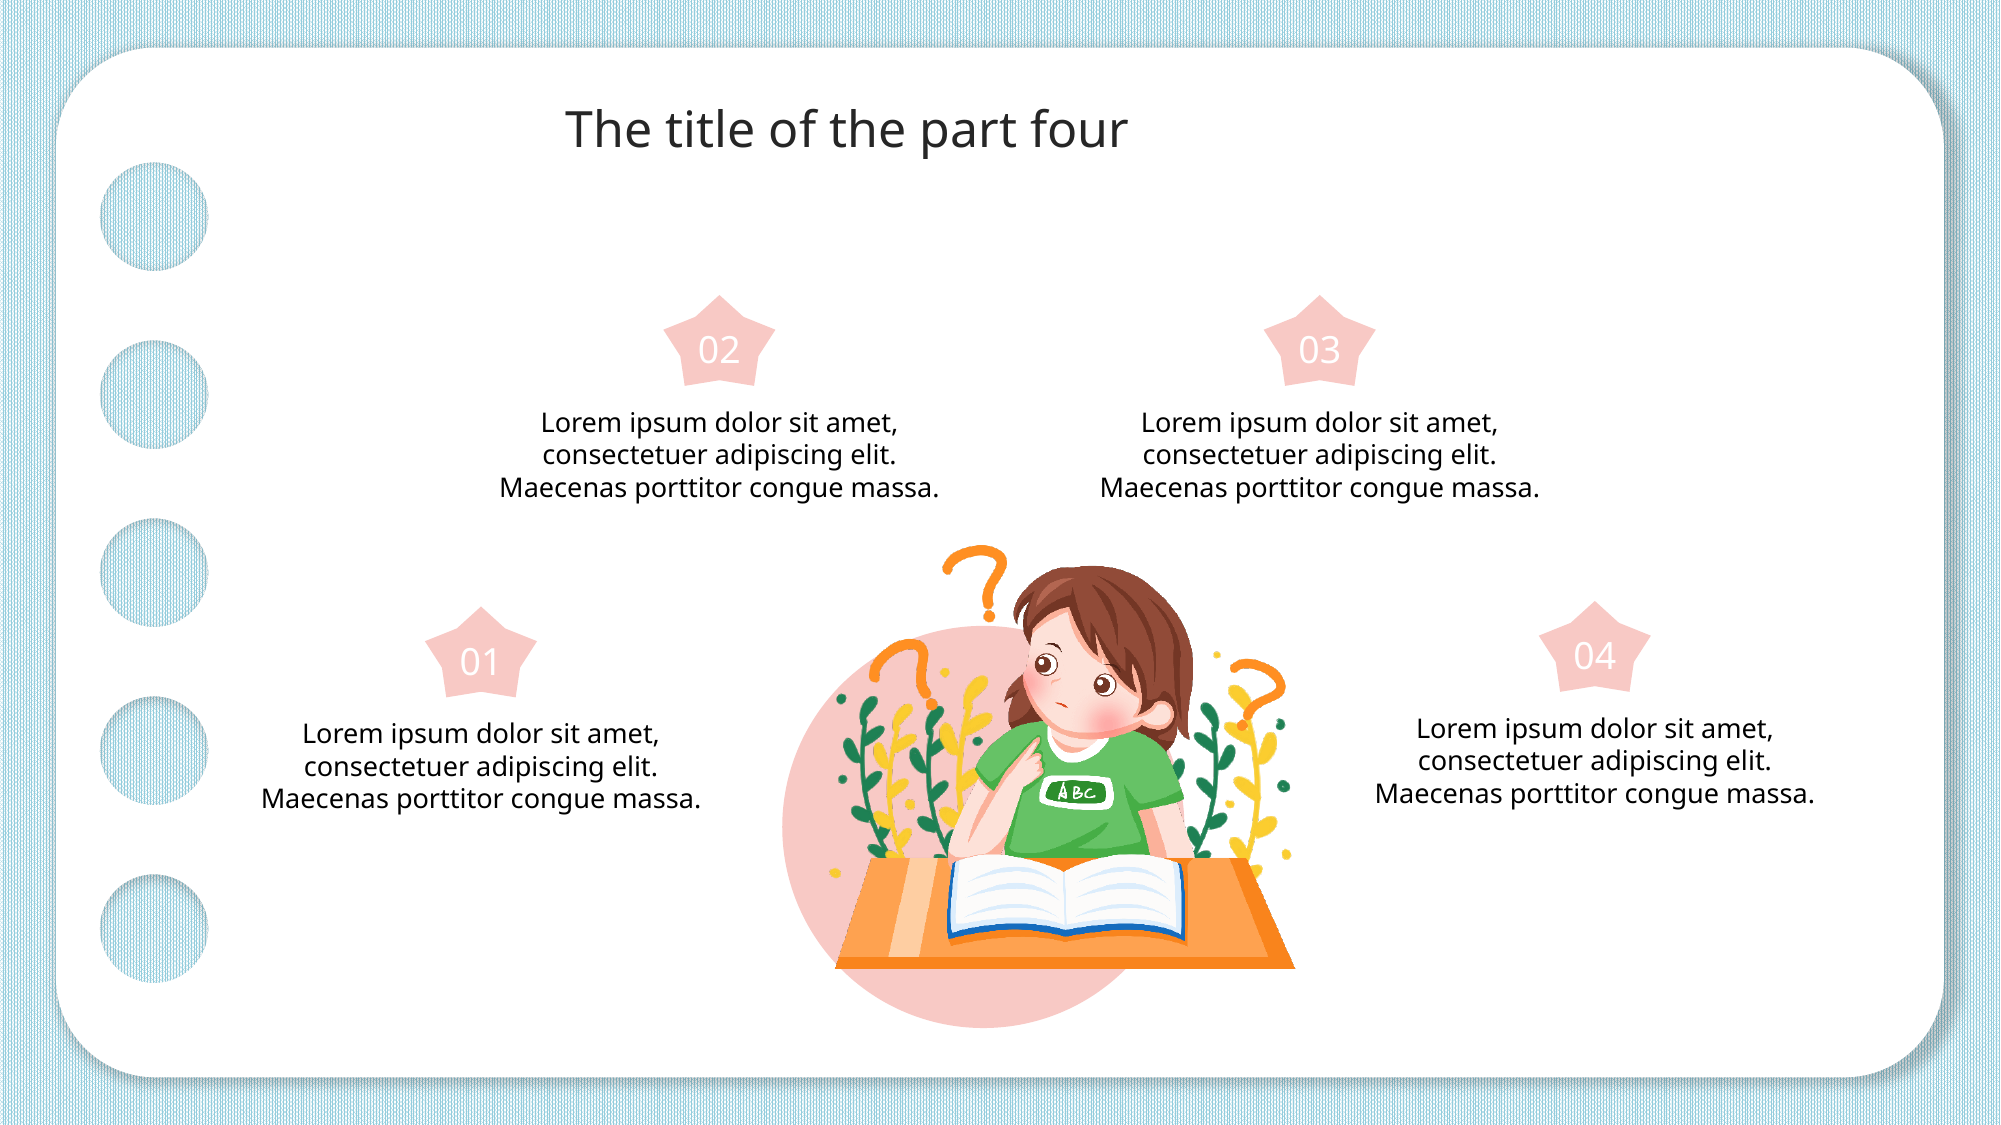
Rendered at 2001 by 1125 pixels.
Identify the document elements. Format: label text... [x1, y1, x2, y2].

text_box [482, 294, 957, 512]
text_box The title of the part four [551, 89, 1343, 165]
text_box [1357, 600, 1833, 818]
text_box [1082, 294, 1558, 512]
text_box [781, 481, 1343, 1036]
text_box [243, 606, 719, 824]
